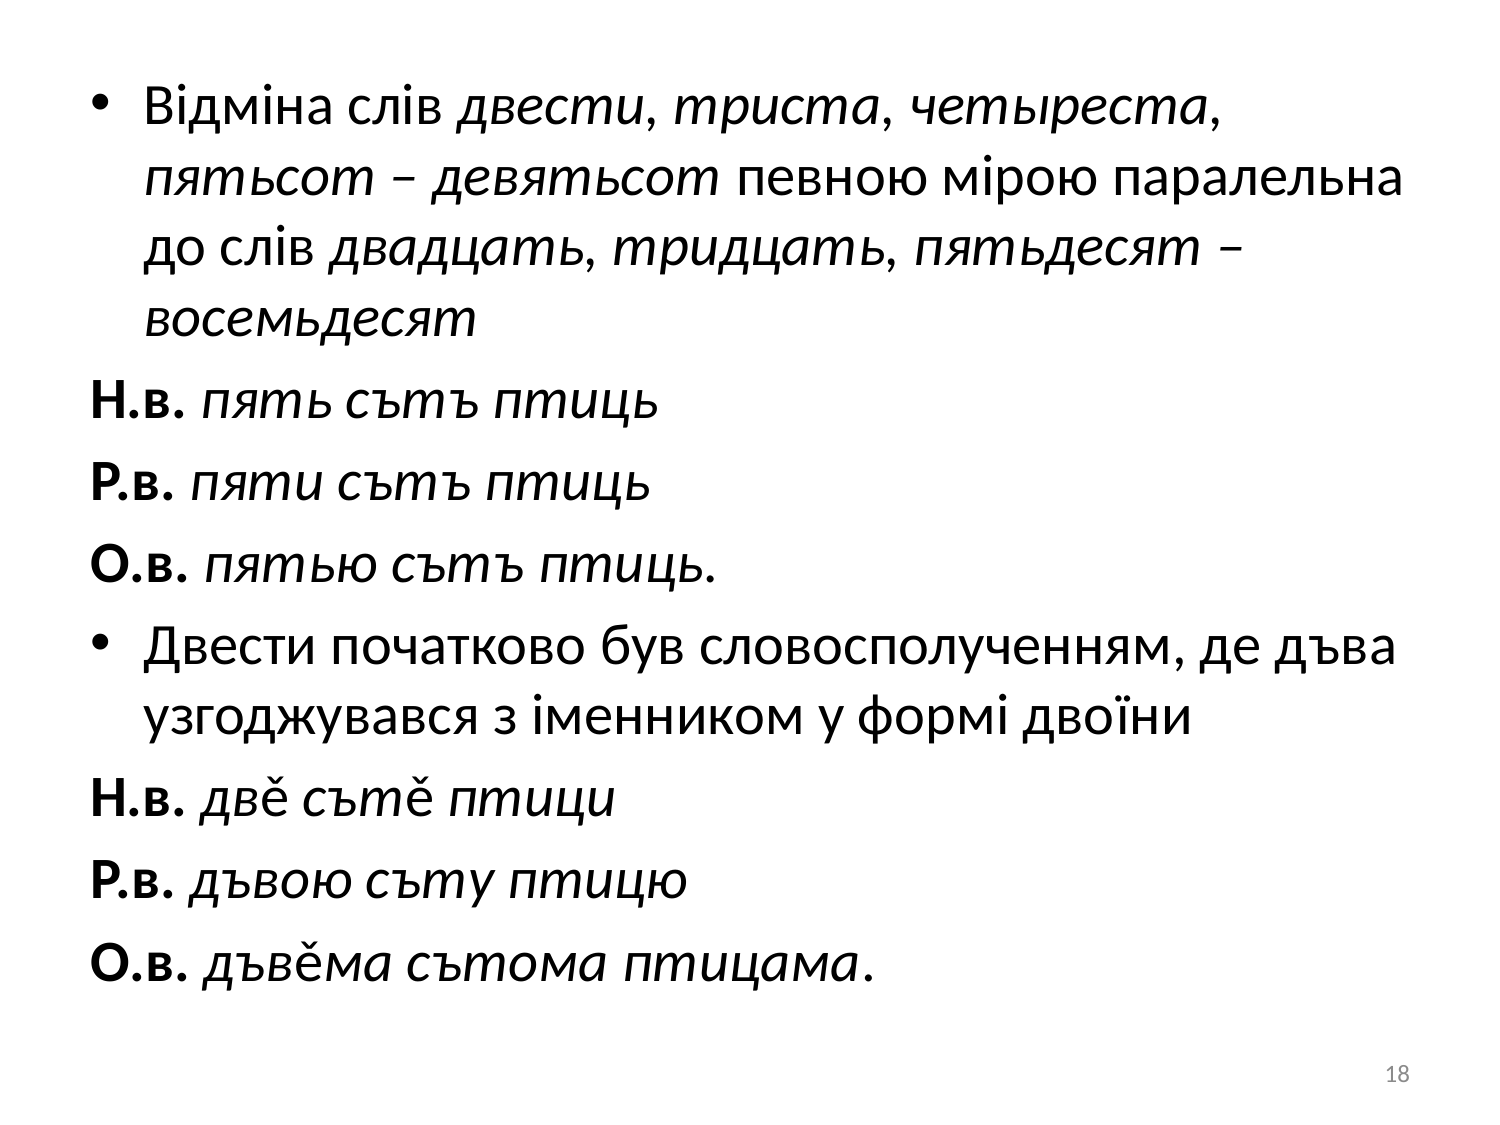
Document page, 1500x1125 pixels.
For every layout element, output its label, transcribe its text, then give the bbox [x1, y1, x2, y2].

list Відміна слів двести, триста, четыреста, пятьсот – девятьсот певною мірою паралельна до слів двадцать, тридцать, пятьдесят – восемьдесят Н.в. пять сътъ птиць Р.в. пяти сътъ птиць О.в. пятью сътъ птиць. Двести початково був словосполученням, де дъва узгоджувався з іменником у формі двоїни Н.в. двě сътě птици Р.в. дъвою съту птицю О.в. дъвěма сътома птицама. [75, 58, 1425, 1005]
slide_number 18 [1074, 1042, 1425, 1103]
